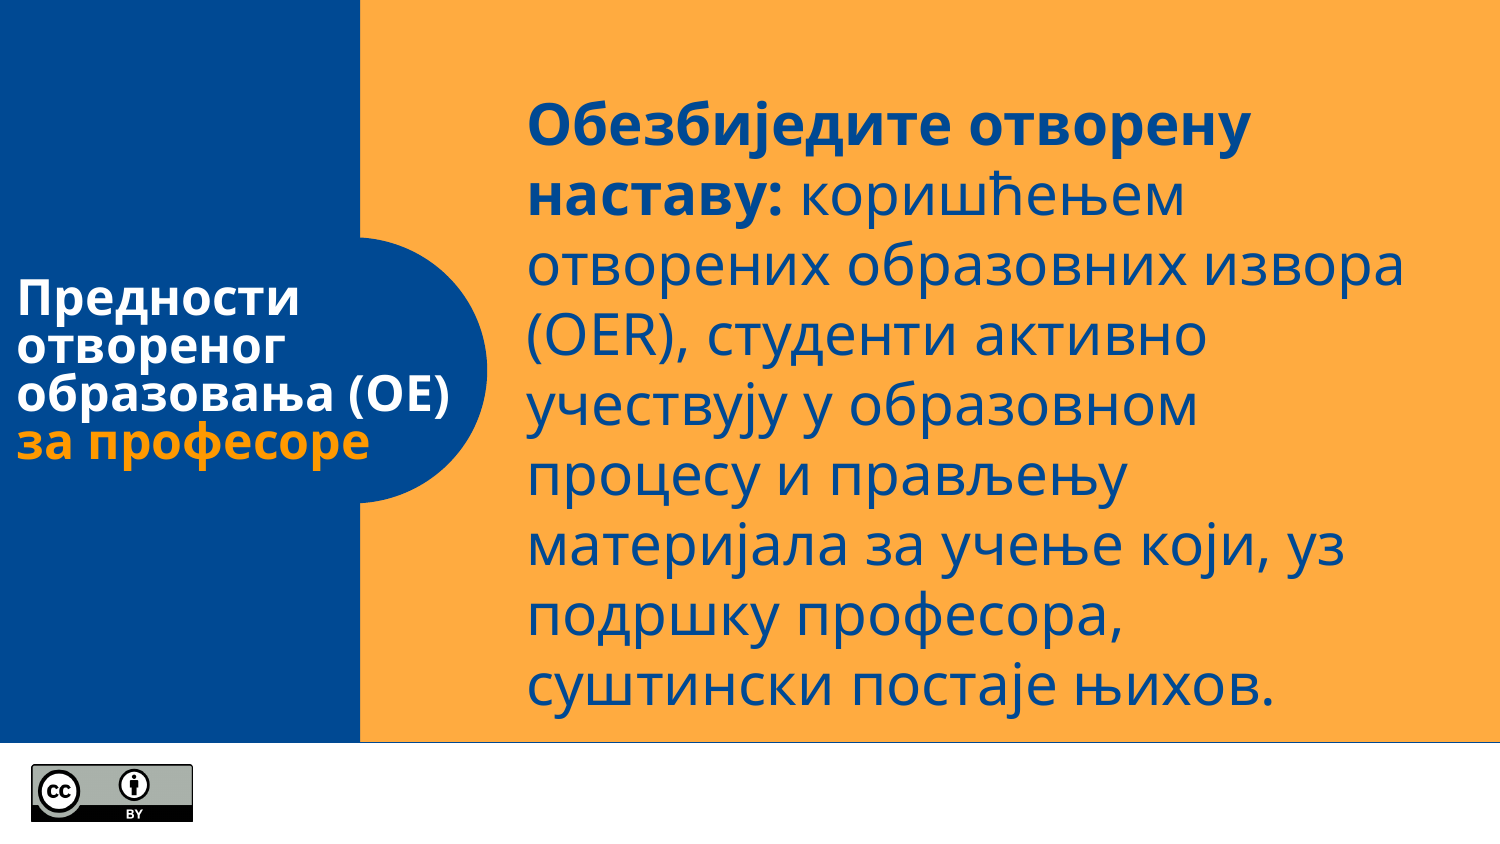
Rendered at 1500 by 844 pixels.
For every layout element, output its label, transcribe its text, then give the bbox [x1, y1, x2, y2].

picture [31, 764, 193, 822]
text_box Обезбиједите отворену наставу: коришћењем отворених образовних извора (OER), студенти активно учествују у образовном процесу и прављењу материјала за учење који, уз подршку професора, суштински постаје њихов. [511, 72, 1462, 733]
text_box [361, 485, 421, 504]
text_box [0, 750, 1500, 844]
text_box [361, 237, 431, 262]
text_box Предности отвореног образовања (ОЕ) за професоре [1, 262, 488, 485]
text_box [0, 0, 361, 742]
